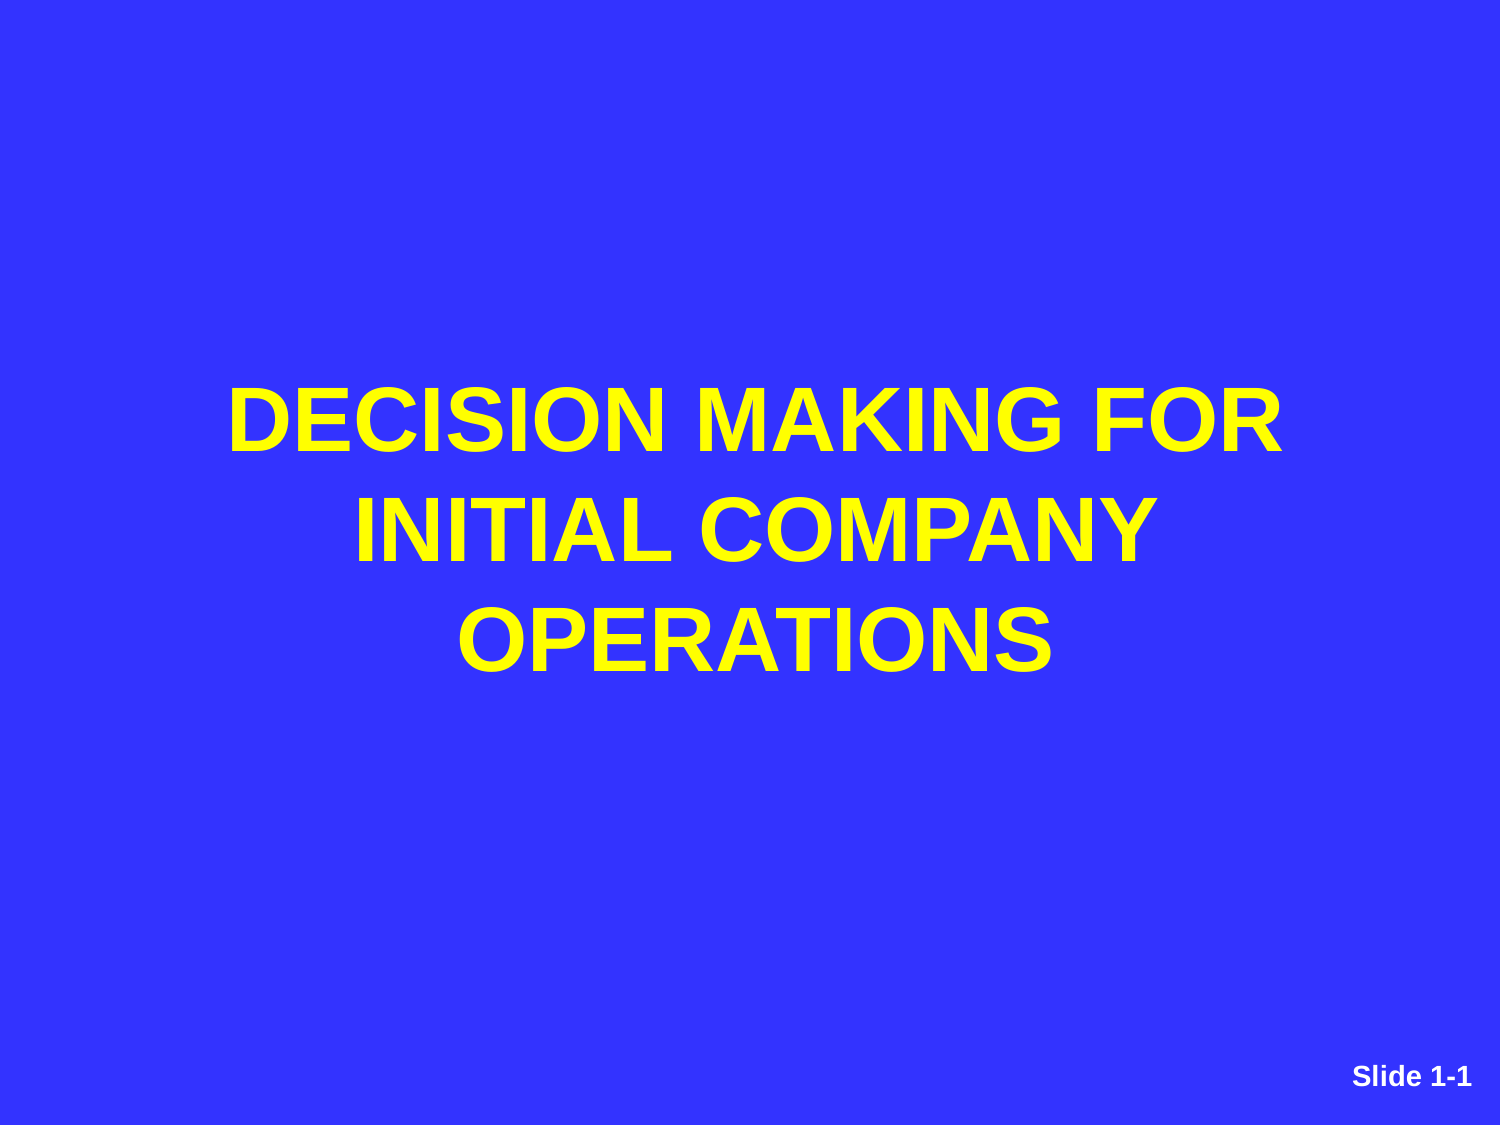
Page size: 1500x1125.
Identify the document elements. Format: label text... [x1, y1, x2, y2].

slide_number Slide 1-1 [1137, 1049, 1488, 1125]
title DECISION MAKING FOR INITIAL COMPANY OPERATIONS [62, 299, 1451, 751]
